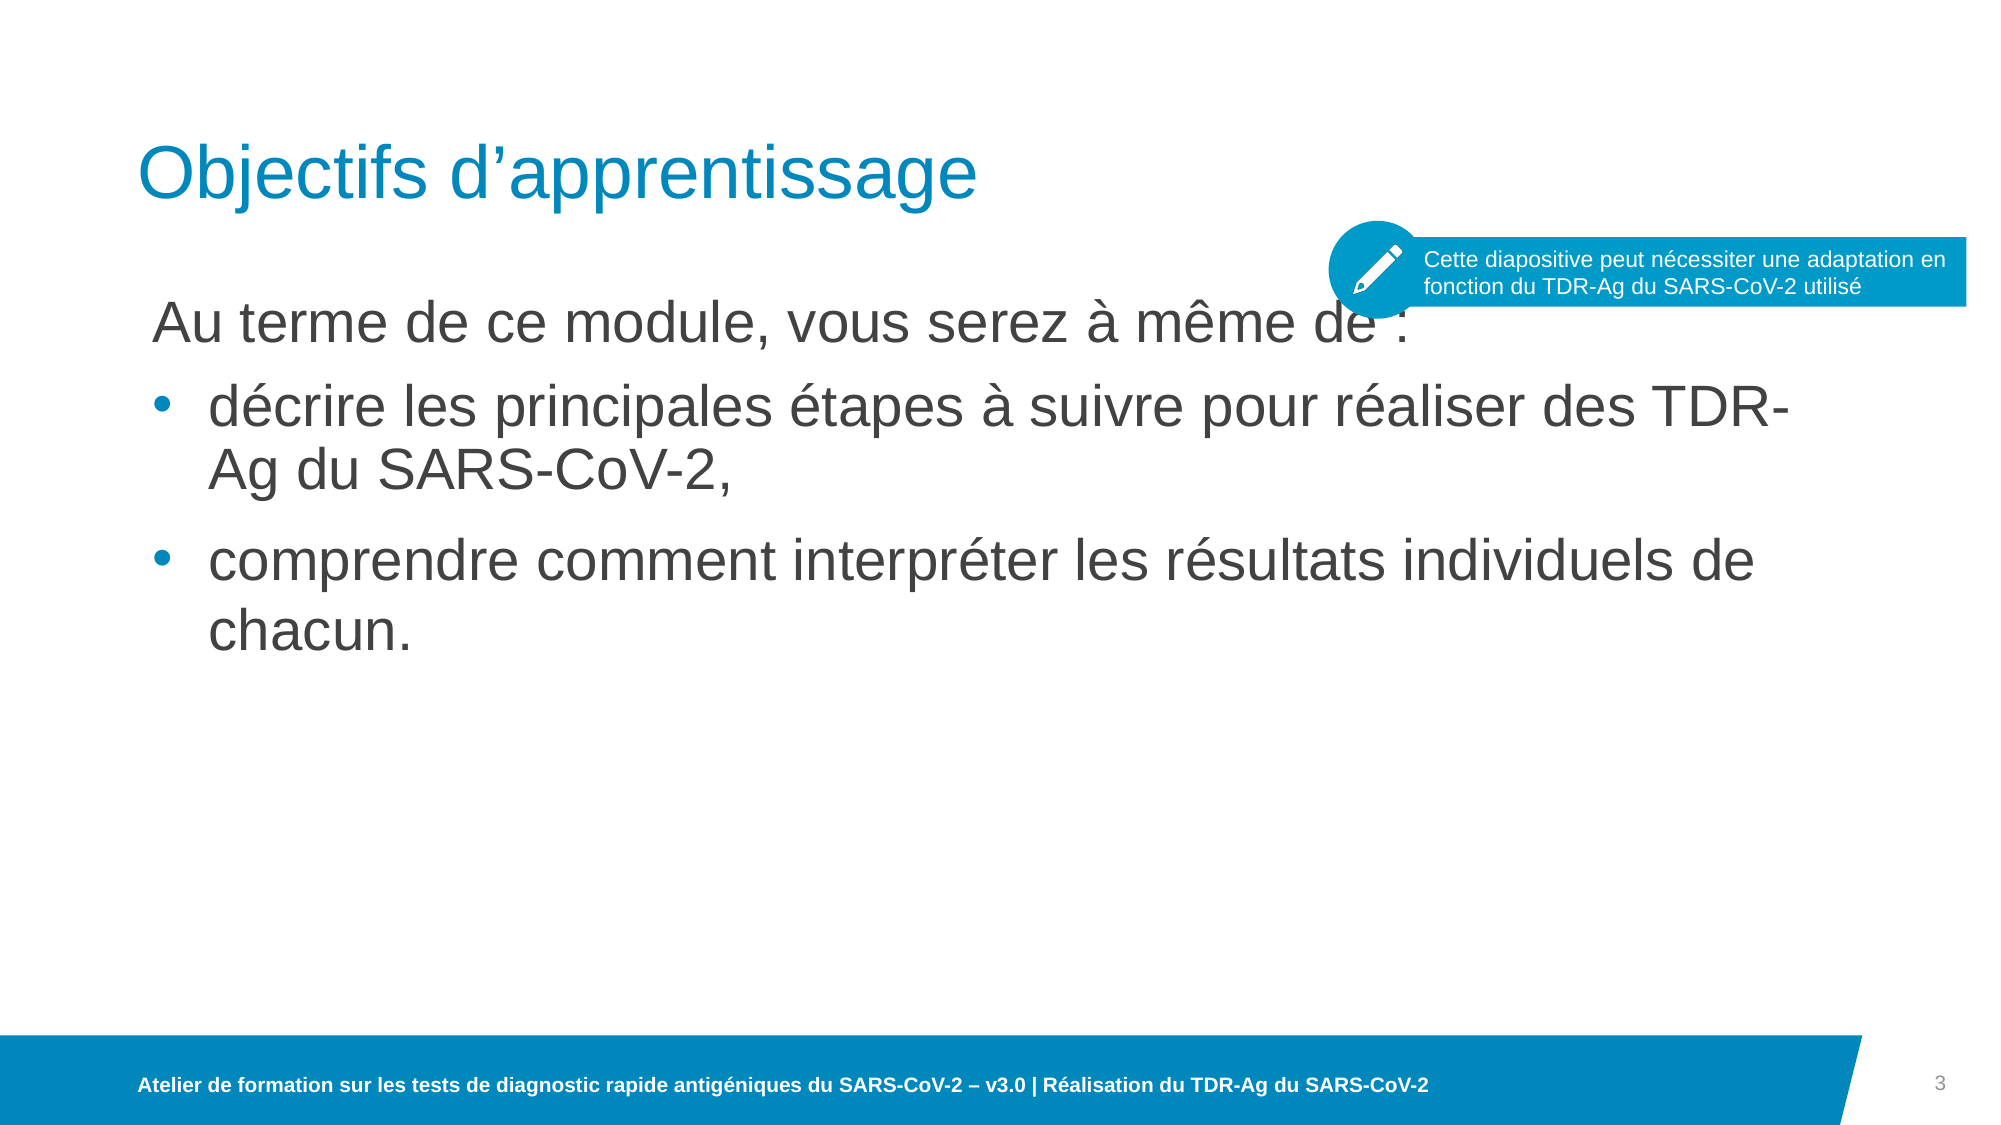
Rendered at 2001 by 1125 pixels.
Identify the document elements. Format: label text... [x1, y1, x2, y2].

footer Atelier de formation sur les tests de diagnostic rapide antigéniques du SARS-CoV-2 – v3.0 | Réalisation du TDR-Ag du SARS-CoV-2 [137, 1042, 1468, 1125]
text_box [1328, 220, 1967, 319]
slide_number 3 [1862, 1035, 1947, 1125]
list Au terme de ce module, vous serez à même de : décrire les principales étapes à suivre pour réaliser des TDR-Ag du SARS-CoV-2, comprendre comment interpréter les résultats individuels de chacun. [137, 284, 1863, 1014]
title Objectifs d’apprentissage [137, 59, 1863, 215]
